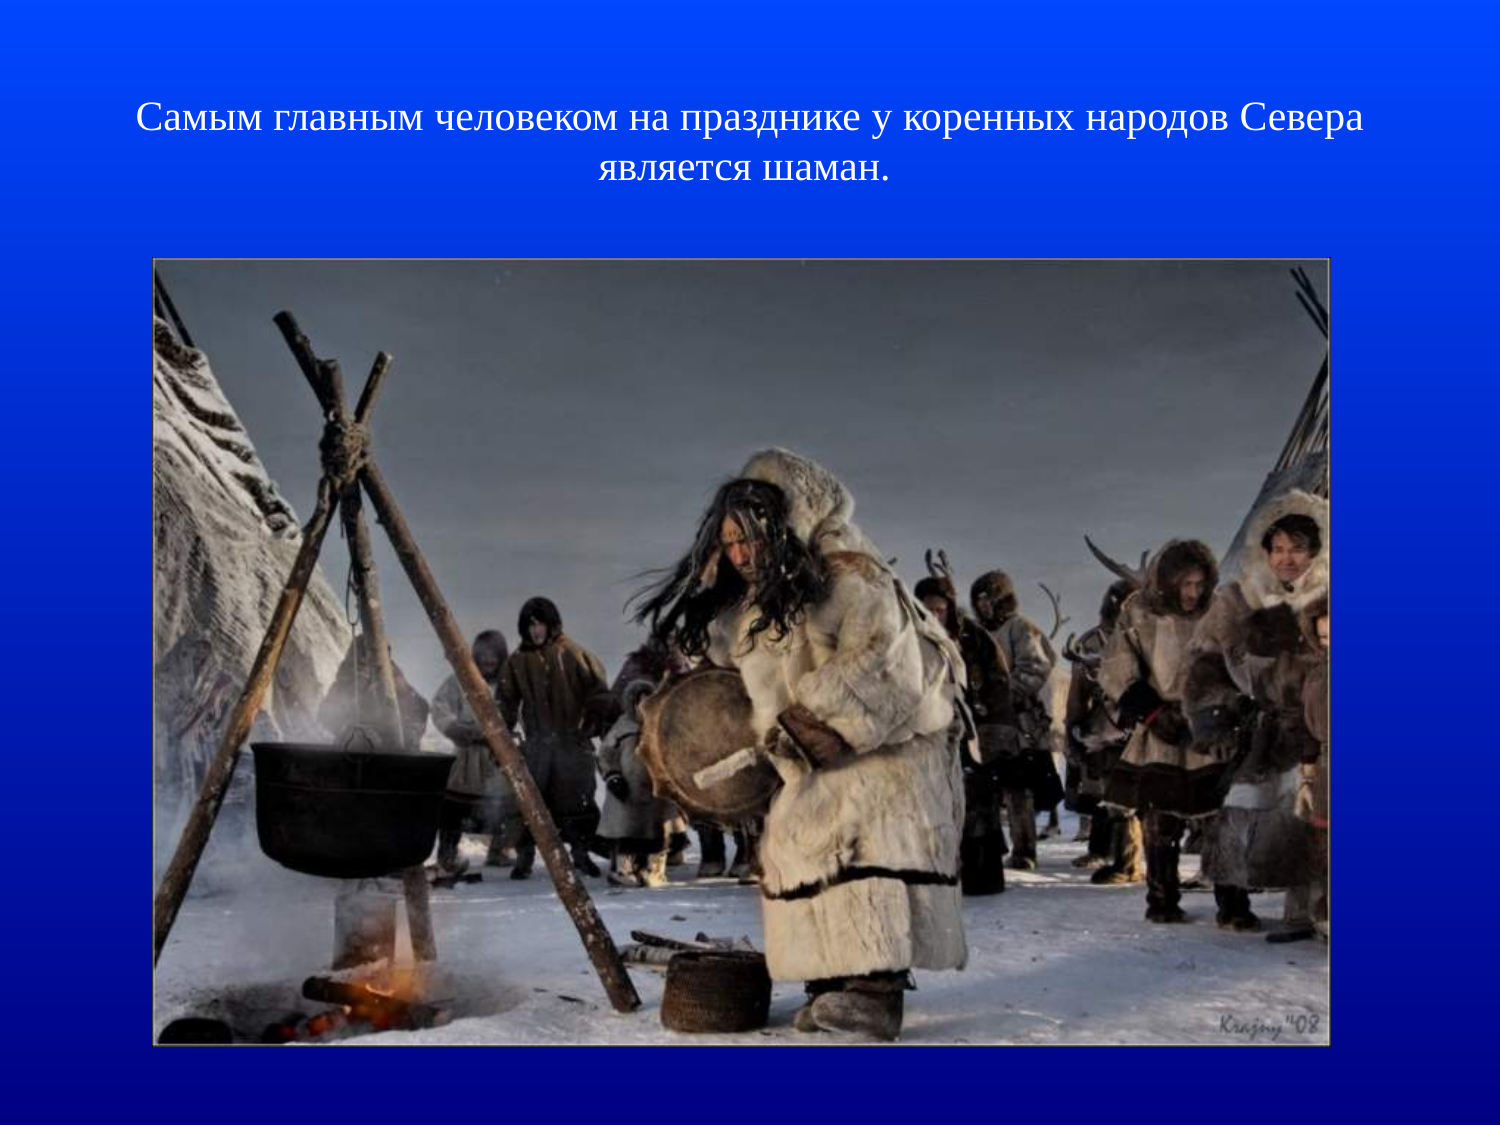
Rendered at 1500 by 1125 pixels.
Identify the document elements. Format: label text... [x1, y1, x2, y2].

picture [152, 257, 1331, 1048]
title Самым главным человеком на празднике у коренных народов Севера является шаман. [75, 45, 1425, 233]
